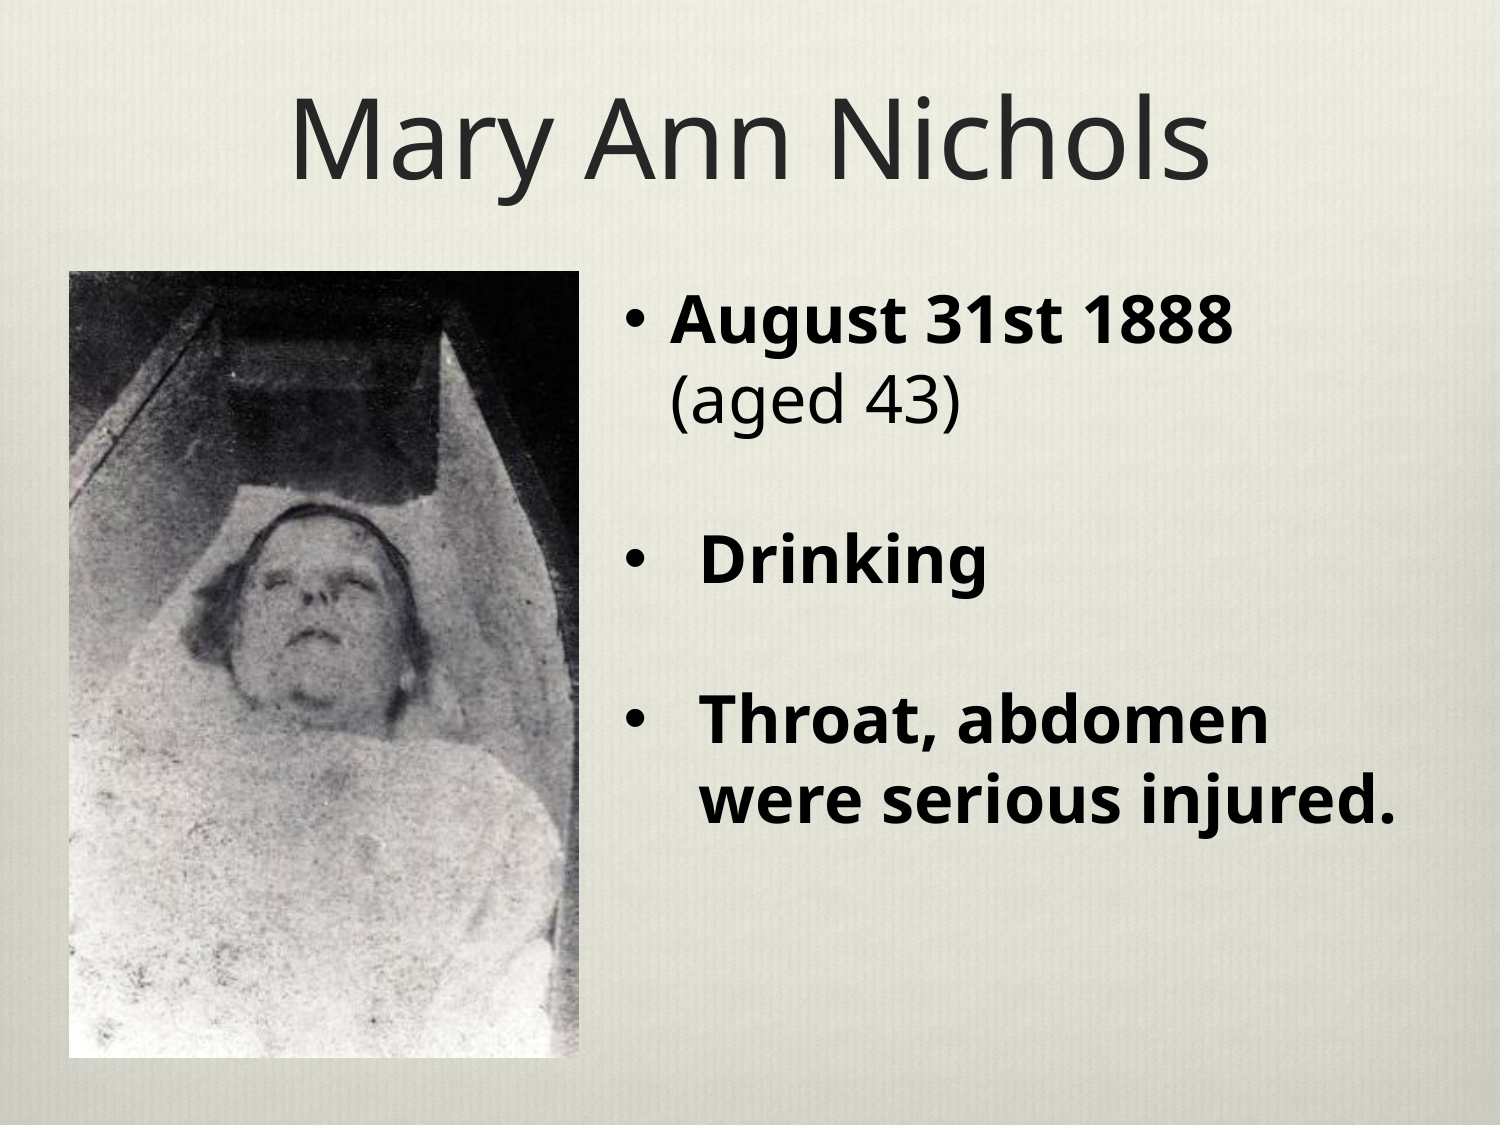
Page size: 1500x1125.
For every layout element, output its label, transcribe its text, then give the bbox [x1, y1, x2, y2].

title Mary Ann Nichols [119, 40, 1381, 229]
text_box August 31st 1888 (aged 43) Drinking Throat, abdomen were serious injured. [608, 269, 1413, 1125]
picture [68, 270, 580, 1059]
